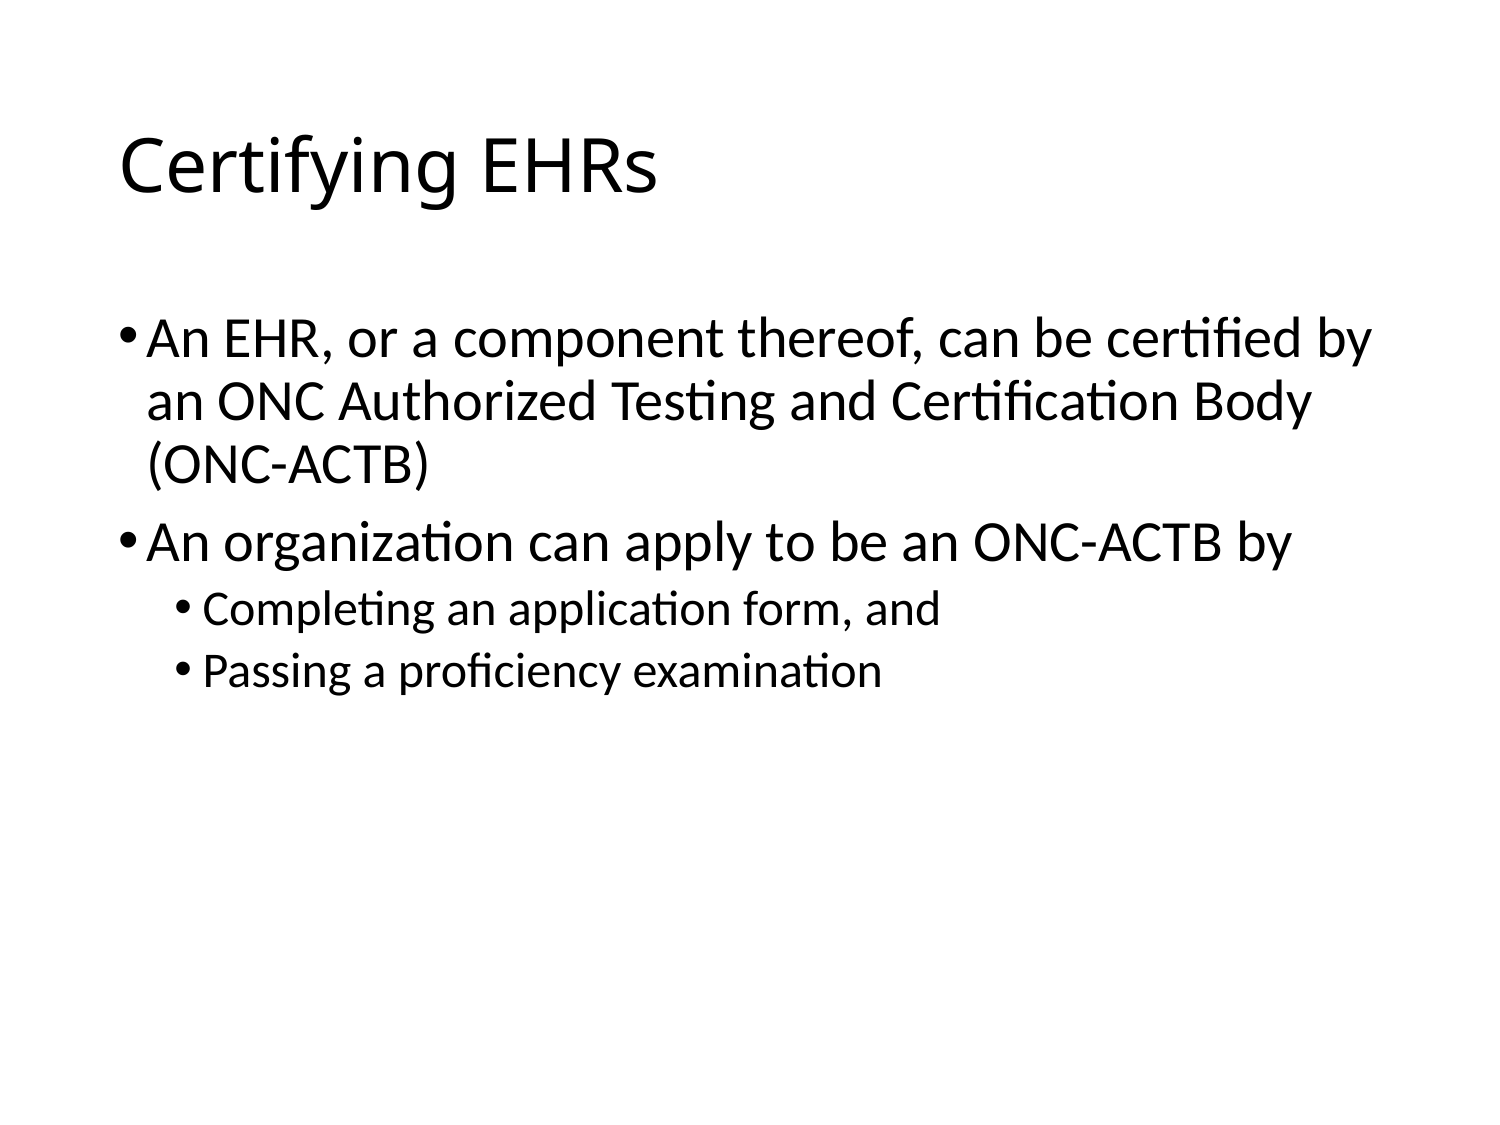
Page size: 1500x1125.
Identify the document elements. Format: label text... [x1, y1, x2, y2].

title Certifying EHRs [103, 59, 1397, 278]
list An EHR, or a component thereof, can be certified by an ONC Authorized Testing and Certification Body (ONC-ACTB) An organization can apply to be an ONC-ACTB by Completing an application form, and Passing a proficiency examination [103, 299, 1397, 1014]
